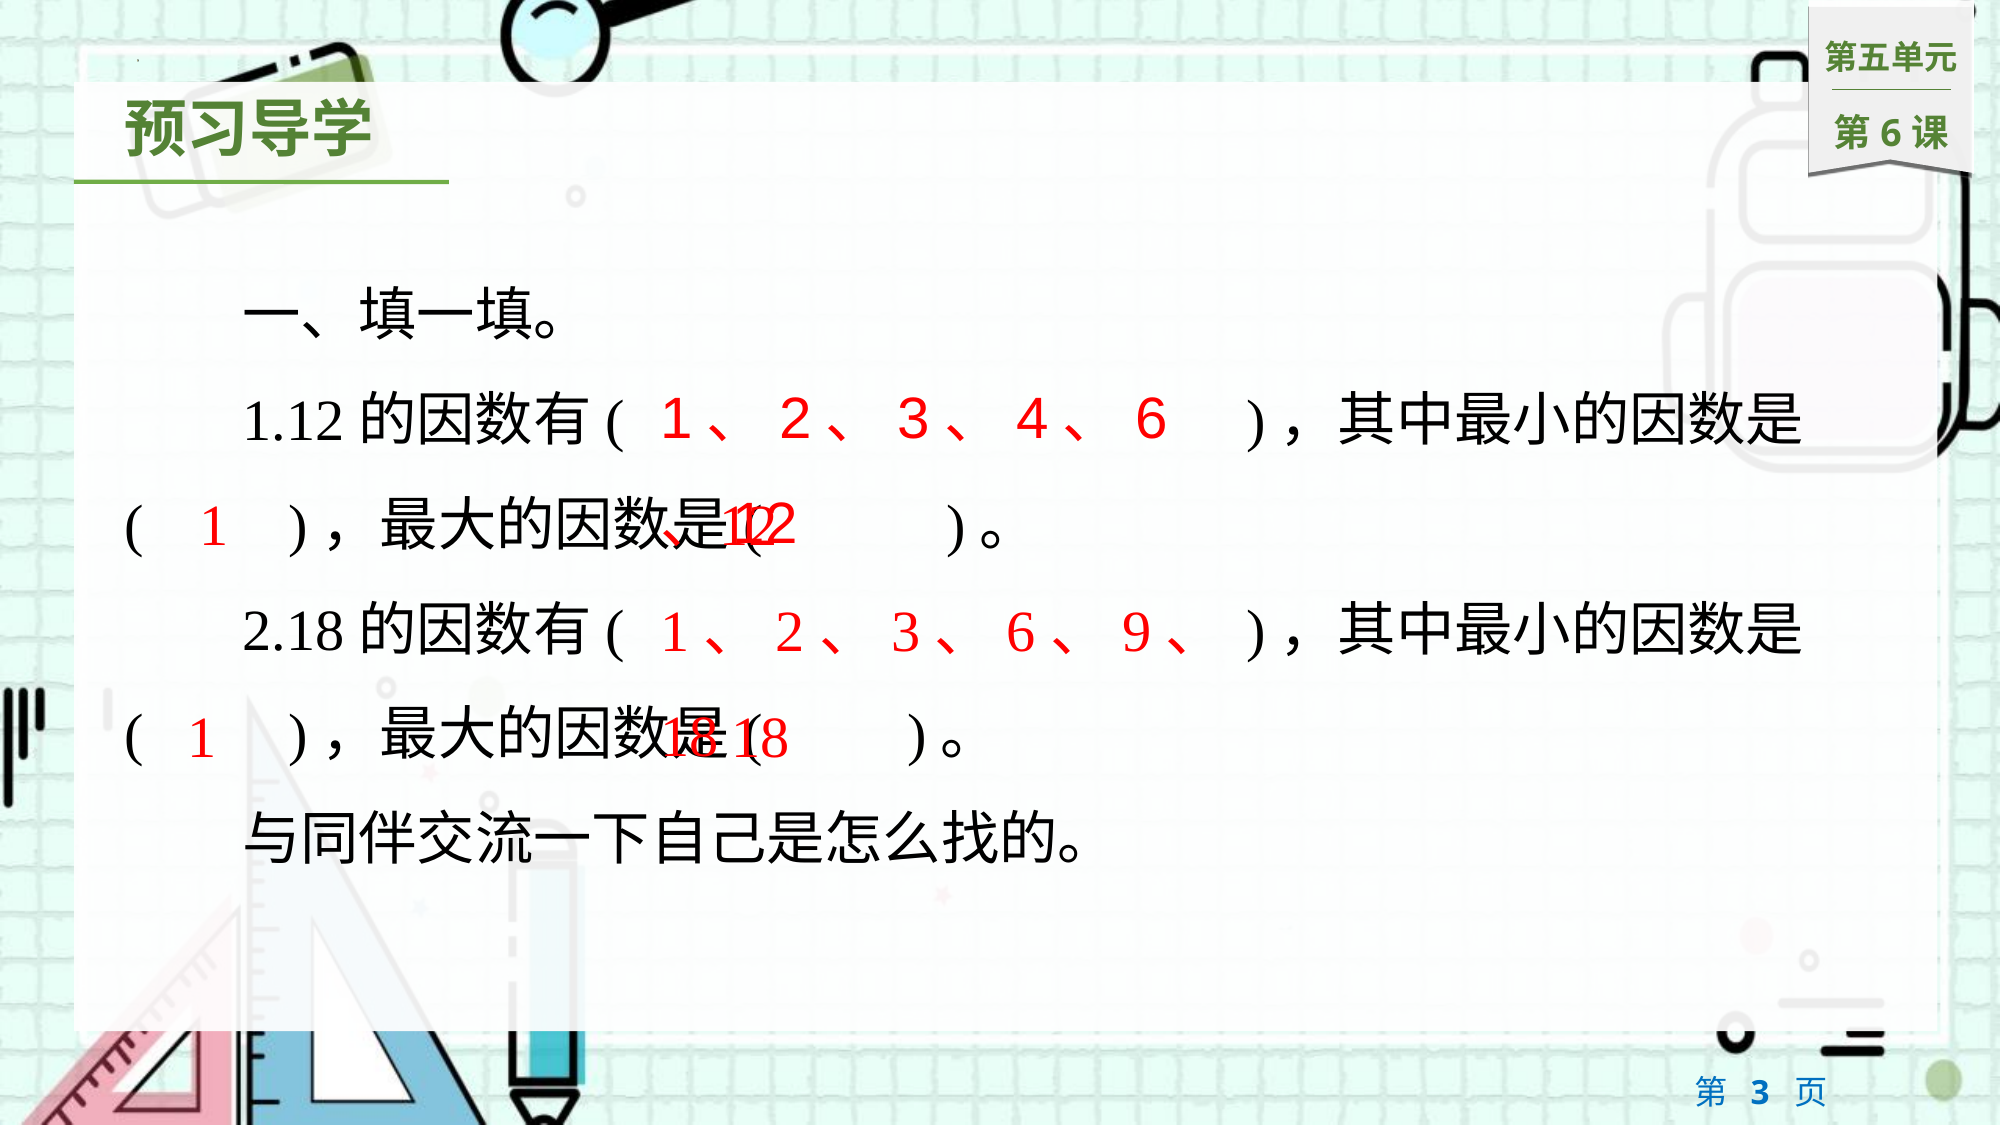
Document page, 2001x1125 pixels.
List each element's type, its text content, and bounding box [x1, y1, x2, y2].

list 一、填一填。 1.12的因数有( )，其中最小的因数是( )，最大的因数是( )。 2.18的因数有( )，其中最小的因数是( )，最大的因数是( )。 与同伴交流一下自己是怎么找的。 [109, 234, 1903, 985]
text_box 1 [184, 444, 327, 550]
text_box 12 [704, 444, 847, 550]
text_box 1 [173, 656, 315, 763]
picture [0, 0, 2000, 1125]
text_box 18 [716, 656, 859, 763]
list 1、2、3、4、6、12 [645, 338, 1249, 444]
text_box 1、2、3、6、9、18 [645, 550, 1249, 657]
picture [1938, 168, 1971, 176]
